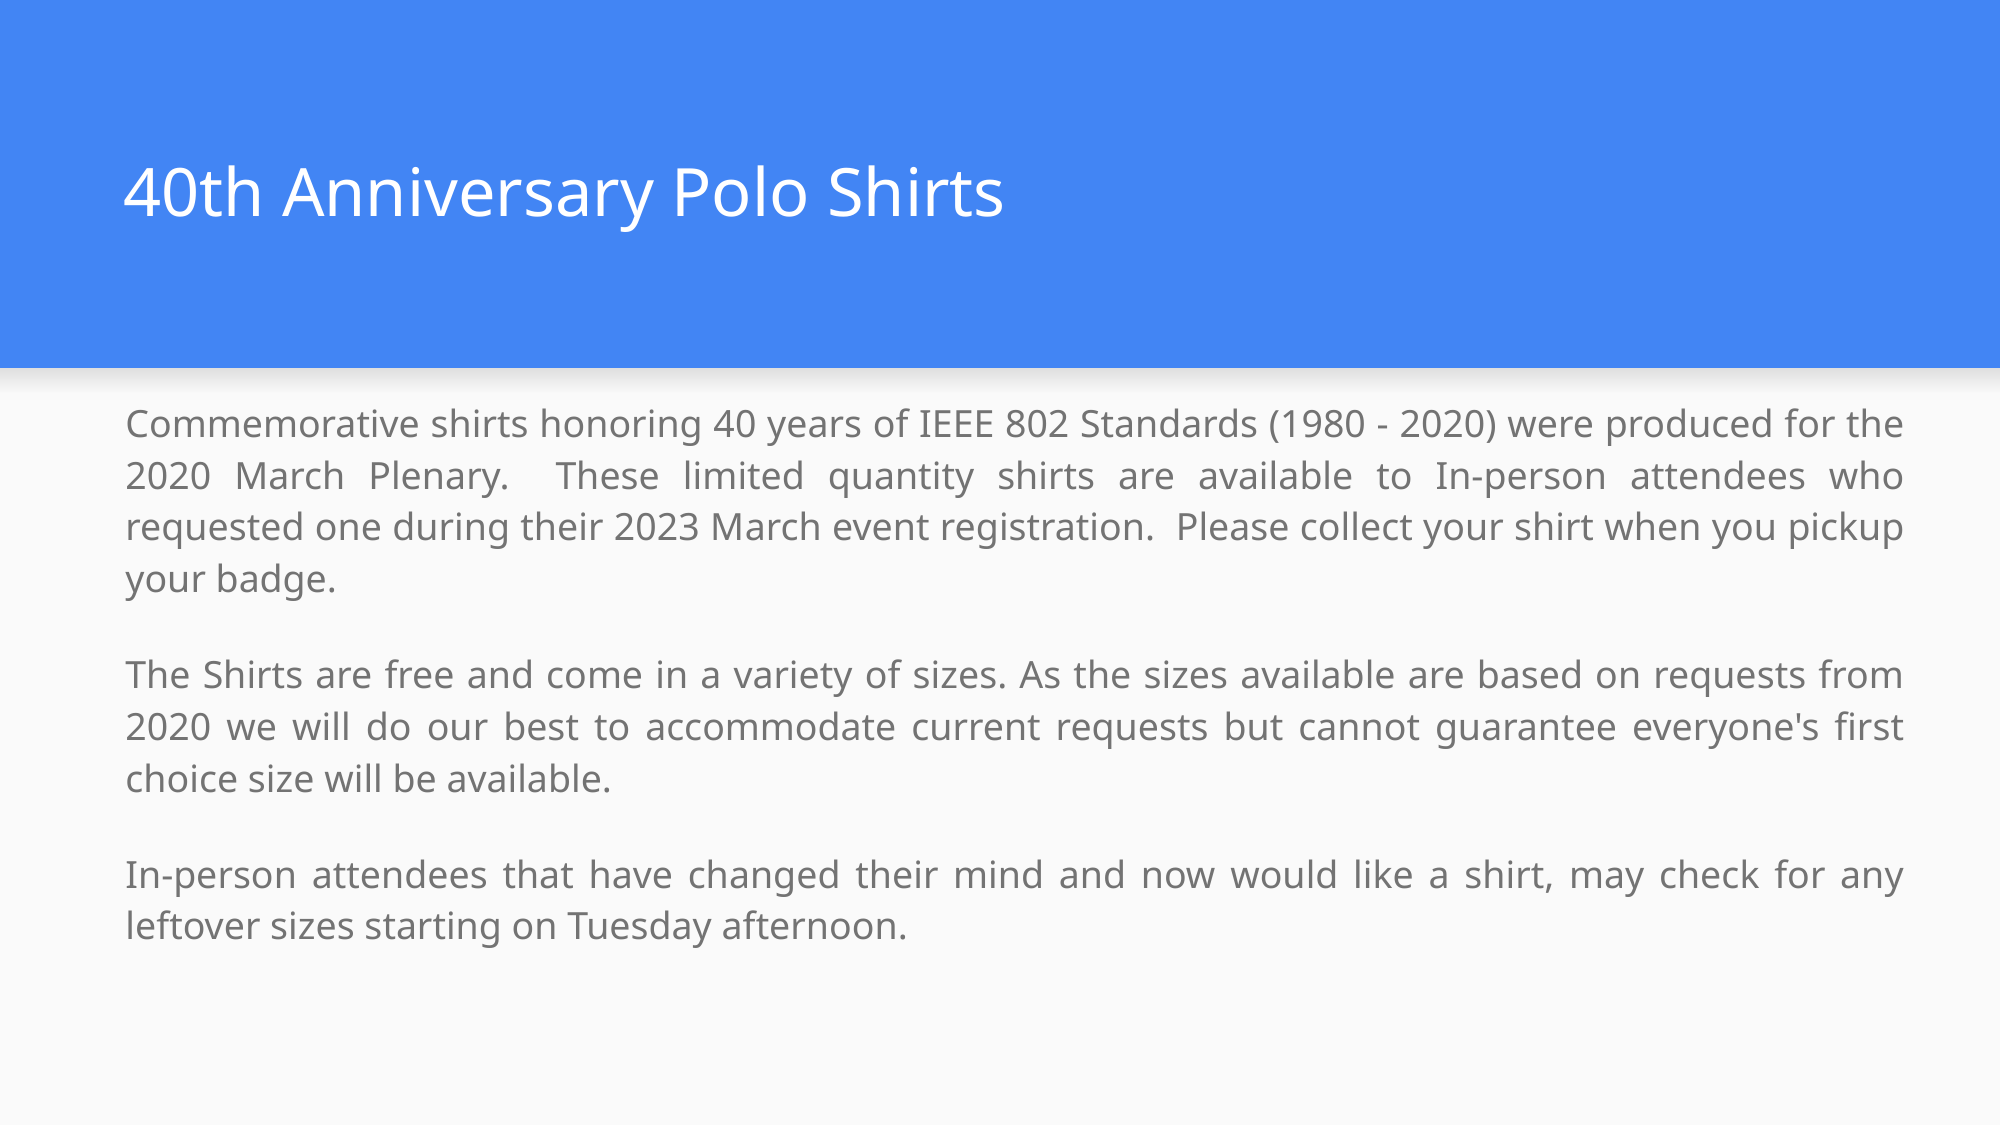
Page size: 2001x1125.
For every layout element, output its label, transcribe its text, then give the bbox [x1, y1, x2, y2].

title 40th Anniversary Polo Shirts [103, 50, 1902, 250]
list Commemorative shirts honoring 40 years of IEEE 802 Standards (1980 - 2020) were produced for the 2020 March Plenary. These limited quantity shirts are available to In-person attendees who requested one during their 2023 March event registration. Please collect your shirt when you pickup your badge. The Shirts are free and come in a variety of sizes. As the sizes available are based on requests from 2020 we will do our best to accommodate current requests but cannot guarantee everyone's first choice size will be available. In-person attendees that have changed their mind and now would like a shirt, may check for any leftover sizes starting on Tuesday afternoon. [105, 373, 1926, 1110]
